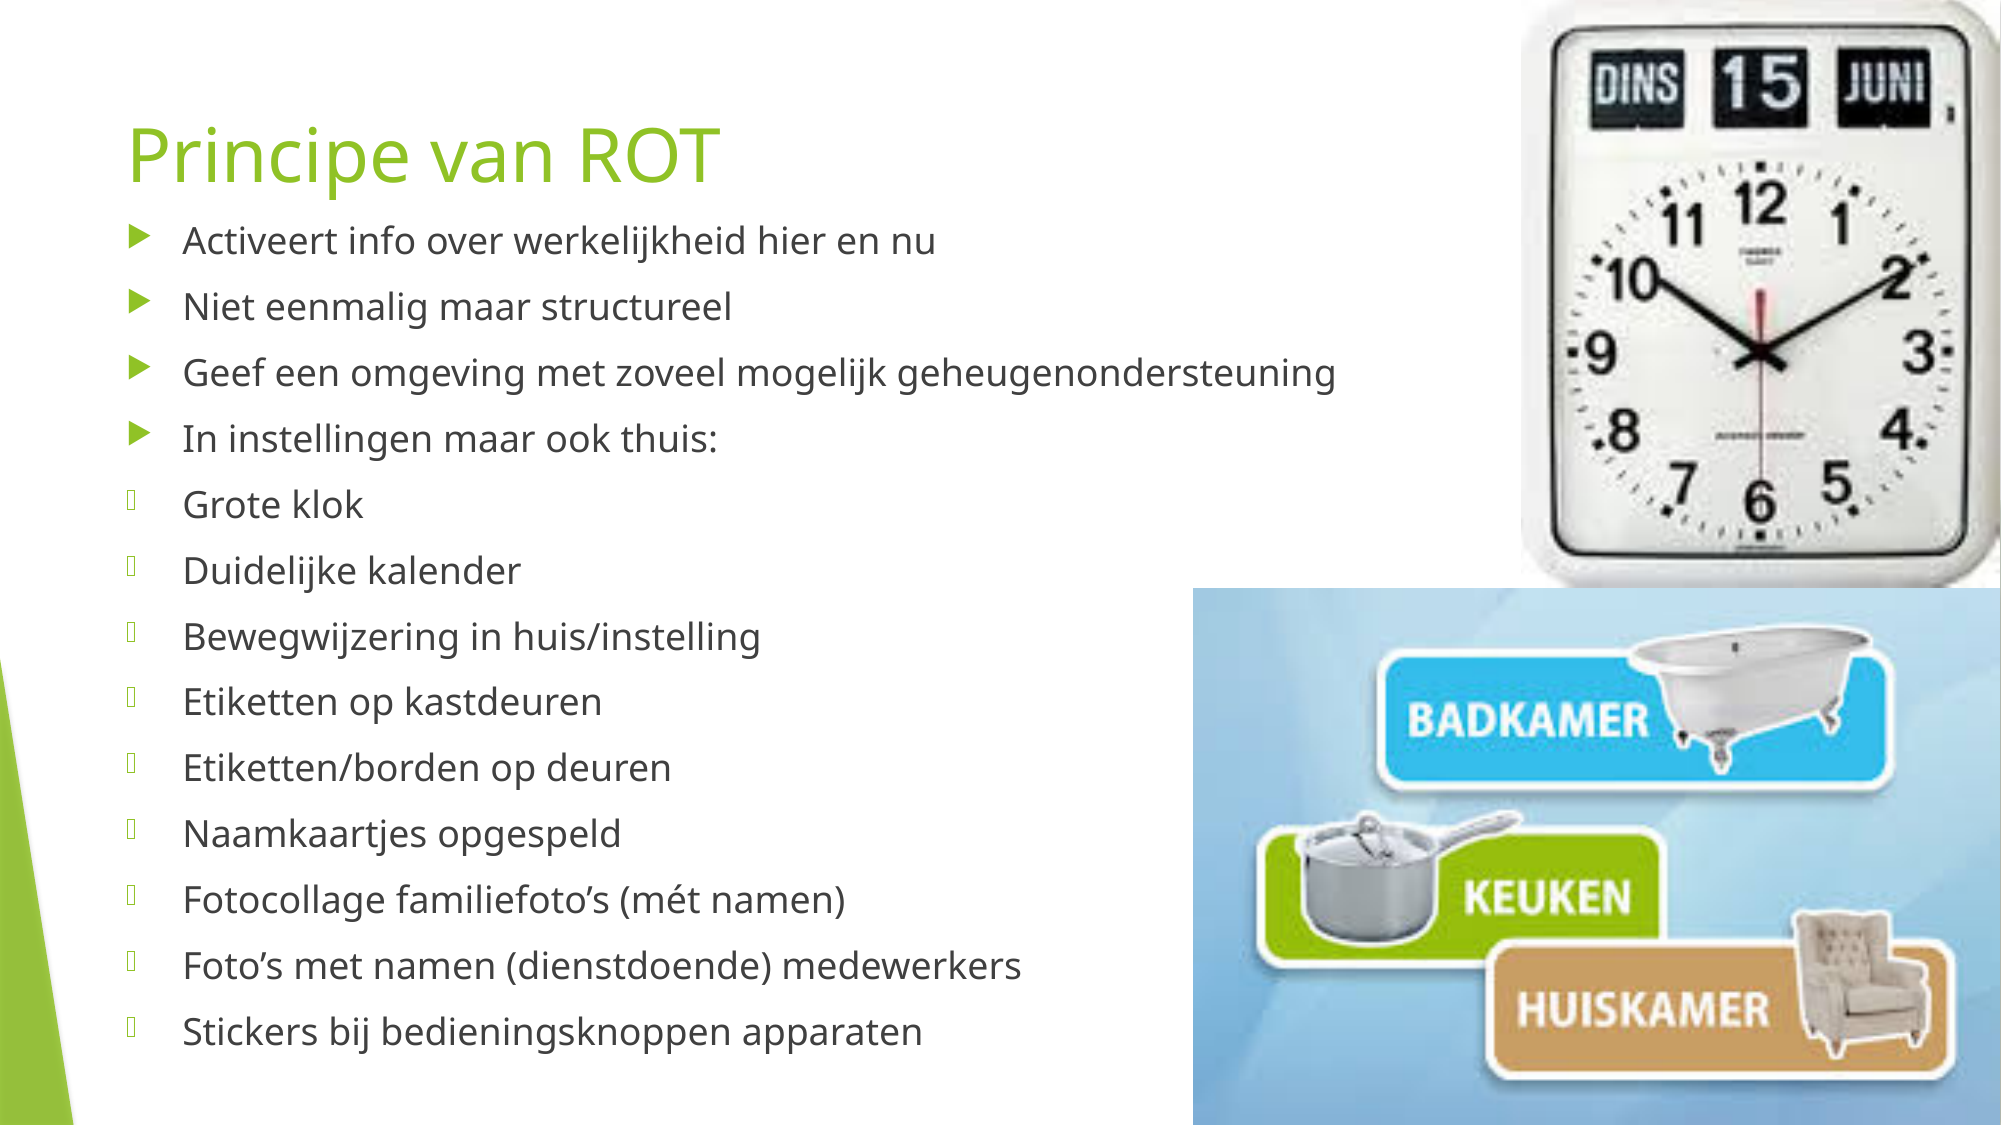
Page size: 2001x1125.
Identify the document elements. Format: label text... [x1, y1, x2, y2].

title Principe van ROT [111, 99, 1515, 210]
picture [1192, 0, 2000, 1125]
list Activeert info over werkelijkheid hier en nu Niet eenmalig maar structureel Geef een omgeving met zoveel mogelijk geheugenondersteuning In instellingen maar ook thuis: Grote klok Duidelijke kalender Bewegwijzering in huis/instelling Etiketten op kastdeuren Etiketten/borden op deuren Naamkaartjes opgespeld Fotocollage familiefoto’s (mét namen) Foto’s met namen (dienstdoende) medewerkers Stickers bij bedieningsknoppen apparaten [111, 210, 1515, 1125]
